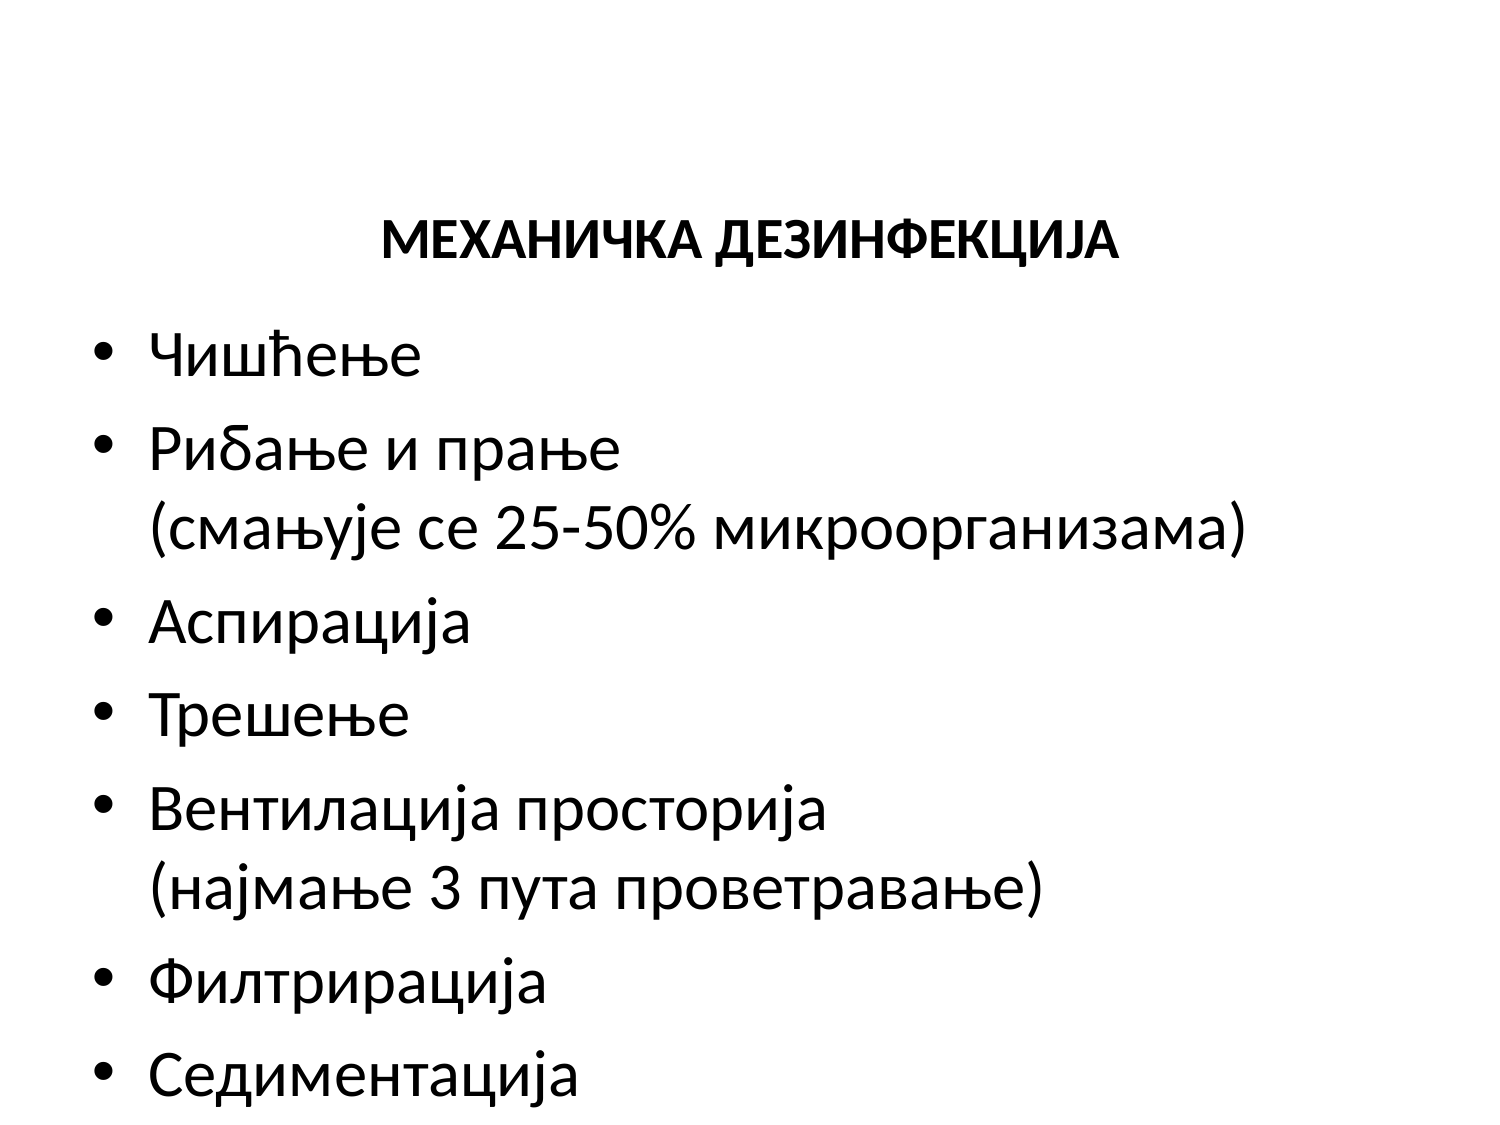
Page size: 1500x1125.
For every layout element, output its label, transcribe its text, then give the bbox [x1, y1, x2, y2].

title МЕХАНИЧКА ДЕЗИНФЕКЦИЈА [0, 172, 1500, 298]
list Чишћење Рибање и прање (смањује се 25-50% микроорганизама) Аспирација Трешење Вентилација просторија (најмање 3 пута проветравање) Филтрирација Седиментација [76, 302, 1500, 1125]
